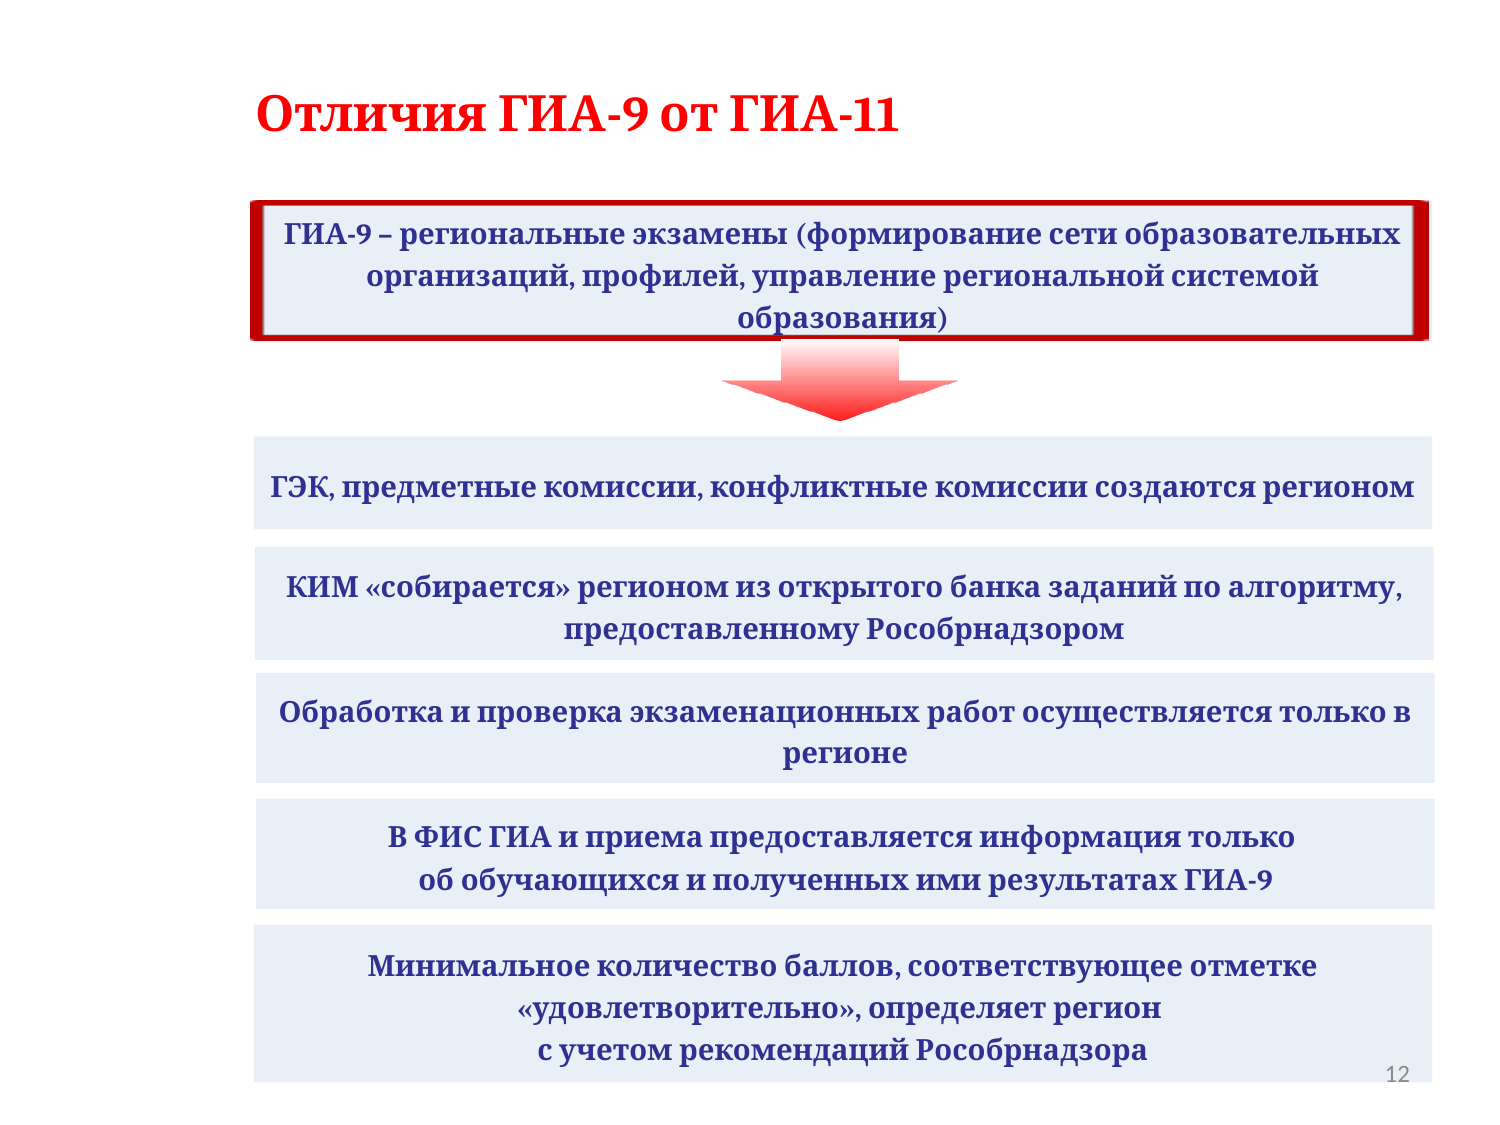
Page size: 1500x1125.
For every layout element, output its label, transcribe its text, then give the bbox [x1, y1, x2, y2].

slide_number 12 [1074, 1042, 1425, 1103]
text_box КИМ «собирается» регионом из открытого банка заданий по алгоритму, предоставленному Рособрнадзором [253, 545, 1436, 662]
text_box В ФИС ГИА и приема предоставляется информация только об обучающихся и полученных ими результатах ГИА-9 [254, 796, 1437, 911]
text_box ГЭК, предметные комиссии, конфликтные комиссии создаются регионом [252, 434, 1434, 531]
text_box Отличия ГИА-9 от ГИА-11 [240, 74, 915, 149]
text_box Обработка и проверка экзаменационных работ осуществляется только в регионе [254, 671, 1437, 785]
text_box Минимальное количество баллов, соответствующее отметке «удовлетворительно», определяет регион с учетом рекомендаций Рособрнадзора [252, 923, 1434, 1084]
picture [250, 200, 1430, 421]
